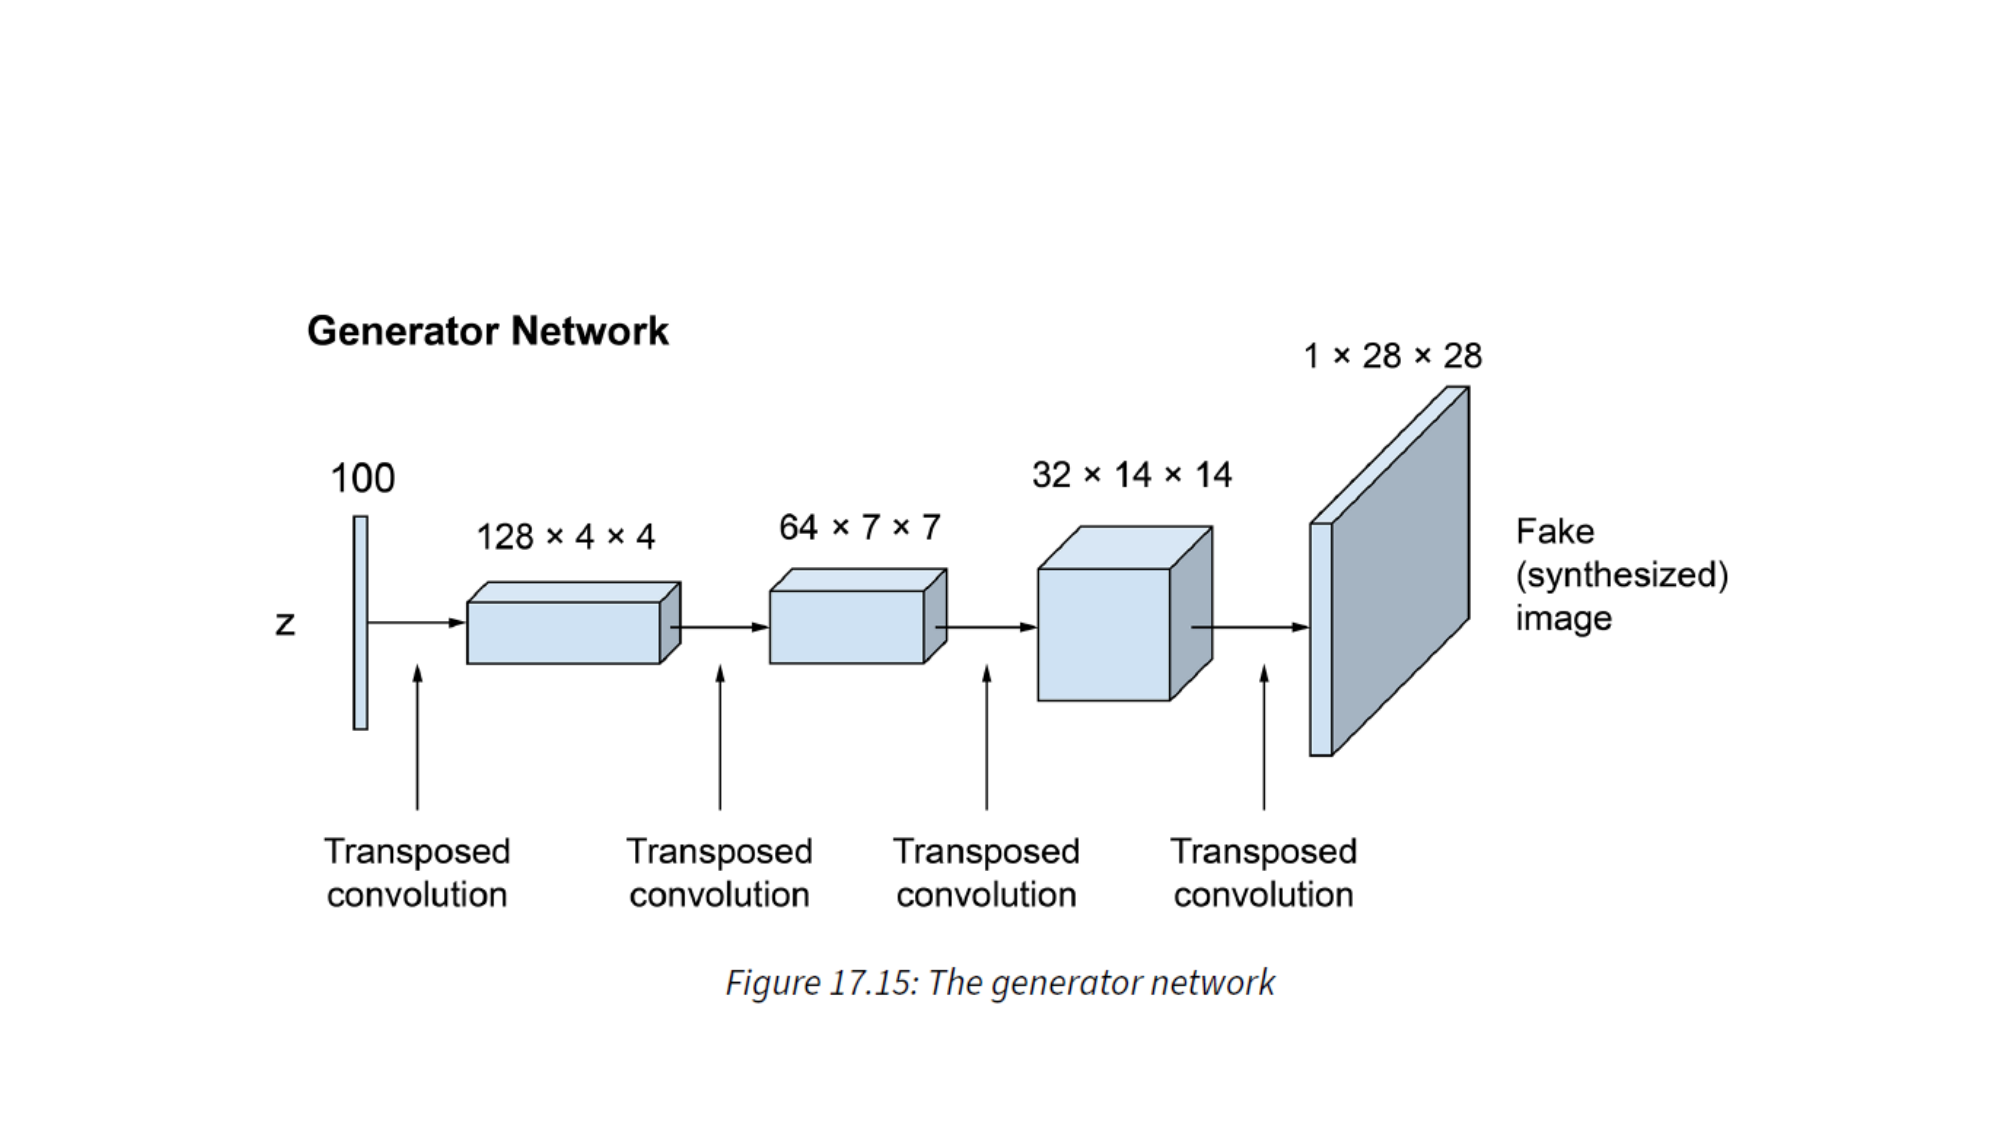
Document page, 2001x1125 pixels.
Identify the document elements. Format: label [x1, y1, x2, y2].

list [255, 299, 1745, 1014]
